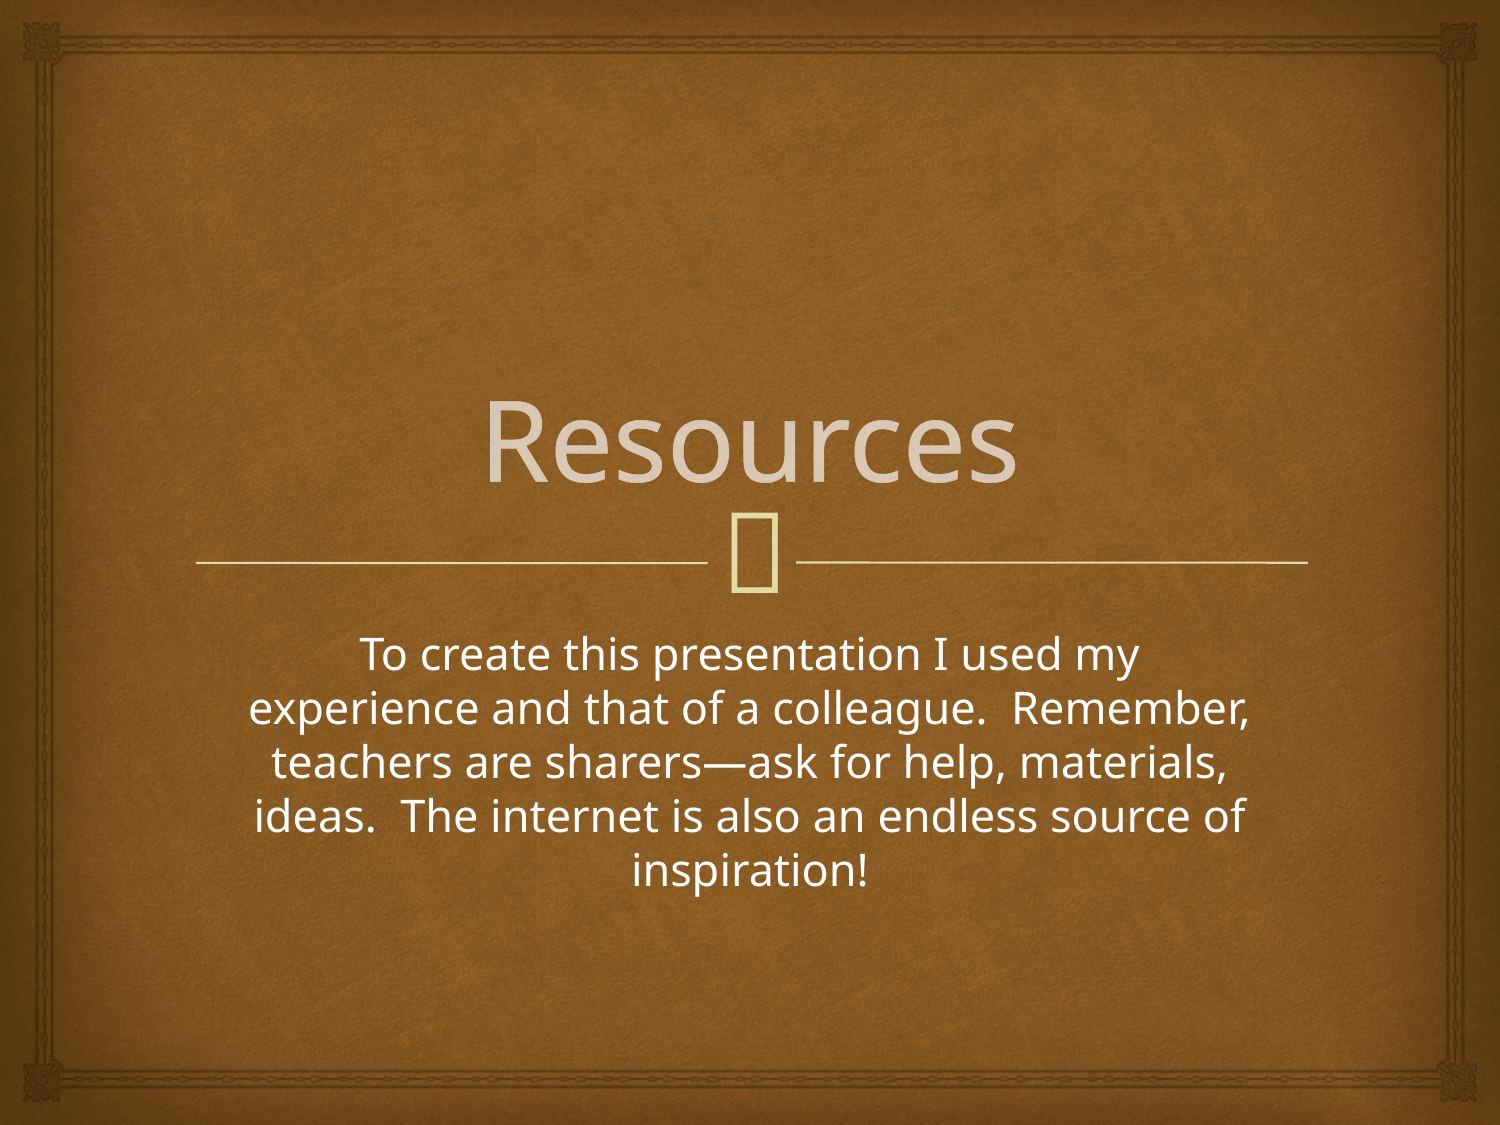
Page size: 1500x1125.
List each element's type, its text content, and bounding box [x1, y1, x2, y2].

title Resources [194, 227, 1306, 512]
picture [0, 0, 1500, 1125]
subtitle To create this presentation I used my experience and that of a colleague. Remember, teachers are sharers—ask for help, materials, ideas. The internet is also an endless source of inspiration! [225, 618, 1275, 906]
